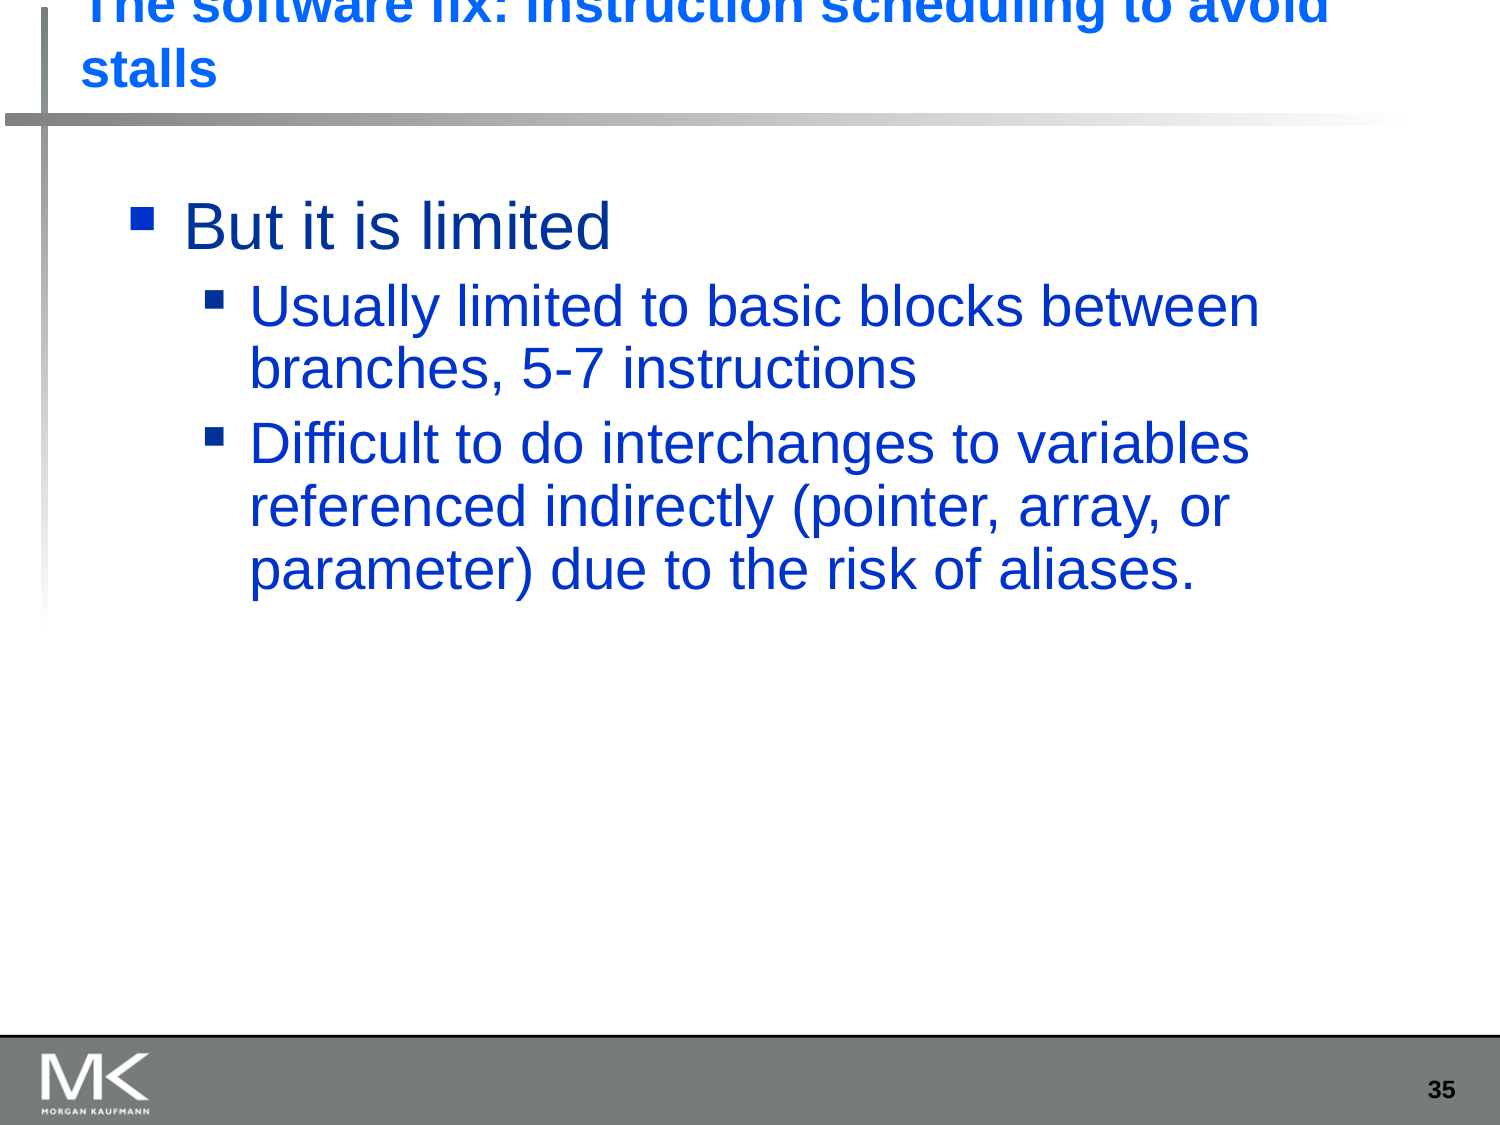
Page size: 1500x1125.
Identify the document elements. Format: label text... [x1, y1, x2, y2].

picture [29, 1046, 160, 1123]
title The software fix: instruction scheduling to avoid stalls [64, 0, 1500, 107]
list But it is limited Usually limited to basic blocks between branches, 5-7 instructions Difficult to do interchanges to variables referenced indirectly (pointer, array, or parameter) due to the risk of aliases. [111, 184, 1470, 1024]
